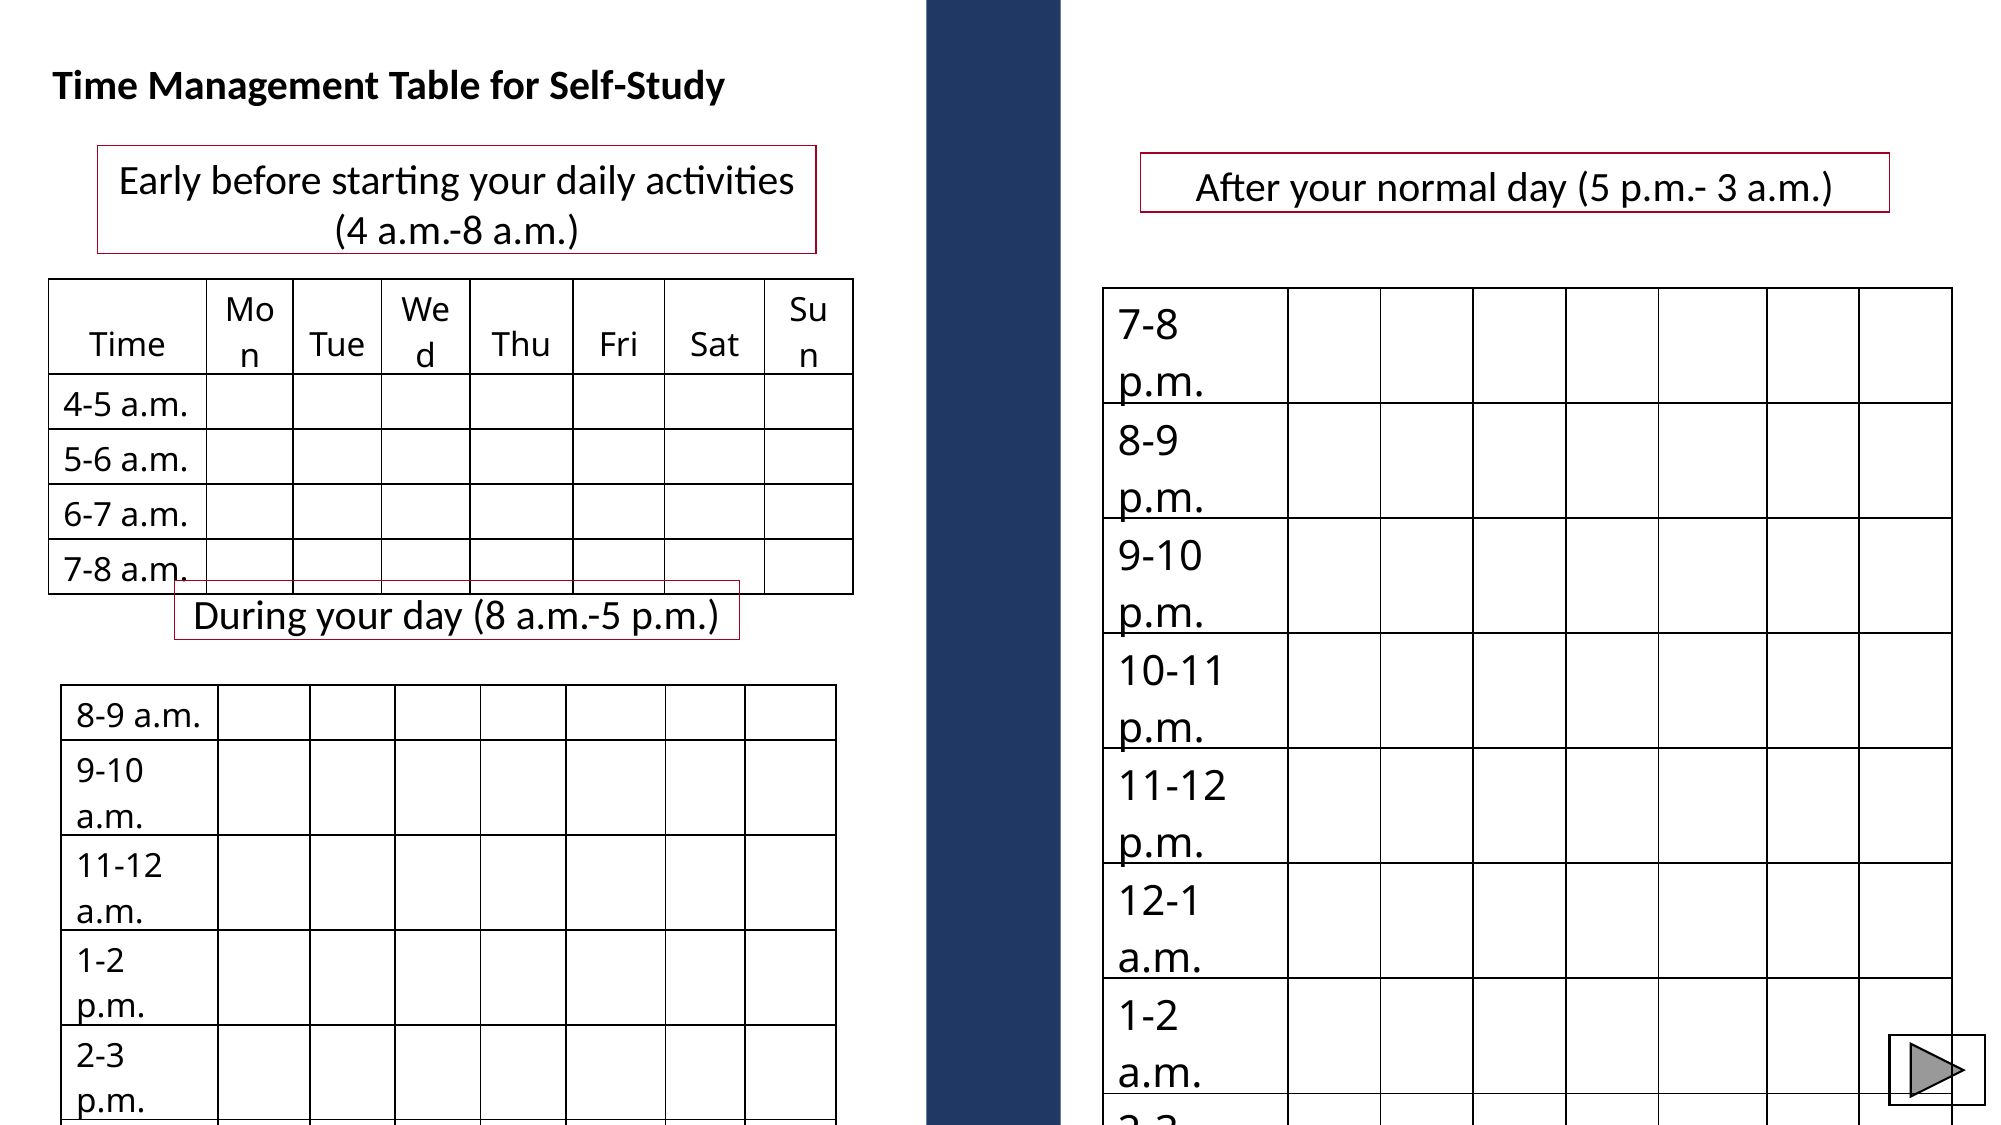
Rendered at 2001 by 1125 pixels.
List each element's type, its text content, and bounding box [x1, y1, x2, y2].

table_cell [219, 931, 309, 1024]
table_cell [1567, 864, 1658, 977]
table_cell [481, 1120, 565, 1125]
table_cell [574, 540, 664, 580]
table_cell [1289, 1094, 1380, 1125]
table_cell [746, 931, 835, 1024]
table_header [746, 686, 835, 739]
table_cell [1659, 864, 1766, 977]
table_cell [1289, 979, 1380, 1093]
table_cell [311, 741, 394, 834]
table_header Sun [765, 280, 852, 373]
table_cell [746, 1120, 835, 1125]
table_cell [311, 836, 394, 929]
table_cell [1659, 634, 1766, 747]
table_cell 12-1 a.m. [1104, 864, 1287, 977]
table_cell [294, 485, 381, 538]
table_cell [1474, 634, 1565, 747]
table_cell [1567, 634, 1658, 747]
table_cell [1860, 1094, 1951, 1125]
table_cell [1659, 404, 1766, 517]
table_cell [471, 375, 572, 428]
table_cell [567, 1026, 665, 1119]
table_cell [765, 540, 852, 593]
table_cell [219, 741, 309, 834]
table_cell [746, 836, 835, 929]
table_header [1567, 289, 1658, 402]
table_cell 9-10 p.m. [1104, 519, 1287, 632]
table_header Mon [207, 280, 292, 373]
table_cell [1860, 979, 1951, 1093]
table_cell [396, 741, 480, 834]
table_cell [1381, 979, 1472, 1093]
table_cell [567, 836, 665, 929]
table_cell [1659, 519, 1766, 632]
table_cell [294, 540, 381, 580]
table_cell [574, 430, 664, 483]
table_cell [294, 430, 381, 483]
table_cell 9-10 a.m. [62, 741, 217, 834]
table_header [219, 686, 309, 739]
table_cell [1381, 1094, 1472, 1125]
table_header [567, 686, 665, 739]
table_cell [765, 430, 852, 483]
table_cell [382, 485, 469, 538]
table_cell [1768, 864, 1858, 977]
table_cell [1567, 519, 1658, 632]
table_header Time [49, 280, 206, 373]
table_header [481, 686, 565, 739]
table_cell [1860, 634, 1951, 747]
table_cell 11-12 p.m. [1104, 749, 1287, 862]
table_cell [1768, 519, 1858, 632]
table_cell [665, 485, 764, 538]
table_cell [1860, 404, 1951, 517]
table_cell [1474, 864, 1565, 977]
table_header [1659, 289, 1766, 402]
table_header [311, 686, 394, 739]
table_header Fri [574, 280, 664, 373]
table_cell [294, 375, 381, 428]
table_cell [311, 1120, 394, 1125]
table_cell [1289, 519, 1380, 632]
table_cell [1567, 1094, 1658, 1125]
table_cell [1860, 519, 1951, 632]
table_cell [665, 540, 764, 593]
table_cell [481, 741, 565, 834]
table_cell [1474, 979, 1565, 1093]
table_cell [1474, 404, 1565, 517]
table_header Wed [382, 280, 469, 373]
text_box [925, 0, 1062, 1125]
table_cell [765, 375, 852, 428]
table_cell 5-6 a.m. [49, 430, 206, 483]
table_cell [382, 540, 469, 580]
table_cell [666, 931, 744, 1024]
table_header Thu [471, 280, 572, 373]
table_cell [666, 836, 744, 929]
table_cell 2-3 a.m. [1104, 1094, 1287, 1125]
table_header [1381, 289, 1472, 402]
table_header [1474, 289, 1565, 402]
table_cell [666, 1026, 744, 1119]
table_cell [207, 430, 292, 483]
table_cell [765, 485, 852, 538]
table_cell [1381, 519, 1472, 632]
table_cell 11-12 a.m. [62, 836, 217, 929]
table_cell [471, 430, 572, 483]
table_cell [207, 540, 292, 580]
table_header [666, 686, 744, 739]
table_cell [207, 485, 292, 538]
table_cell [1381, 634, 1472, 747]
text_box During your day (8 a.m.-5 p.m.) [174, 580, 740, 640]
table_cell [567, 931, 665, 1024]
table_header 8-9 a.m. [62, 686, 217, 739]
table_cell [396, 1120, 480, 1125]
table_cell [665, 375, 764, 428]
table_cell [219, 836, 309, 929]
table_cell [666, 741, 744, 834]
table_cell [1659, 1094, 1766, 1125]
table_cell [1289, 634, 1380, 747]
table_cell 1-2 p.m. [62, 931, 217, 1024]
table_header [1860, 289, 1951, 402]
table_cell [1768, 979, 1858, 1093]
table_cell 8-9 p.m. [1104, 404, 1287, 517]
table_cell 1-2 a.m. [1104, 979, 1287, 1093]
table_cell [1381, 749, 1472, 862]
table_cell [574, 375, 664, 428]
table_cell [311, 1026, 394, 1119]
table_cell [311, 931, 394, 1024]
table_cell [746, 741, 835, 834]
table_cell [481, 836, 565, 929]
table_cell [1381, 864, 1472, 977]
table_cell [1567, 979, 1658, 1093]
table_cell [1860, 864, 1951, 977]
table_cell 4-5 a.m. [49, 375, 206, 428]
table_cell 7-8 a.m. [49, 540, 206, 593]
table_cell [1381, 404, 1472, 517]
table_cell [1567, 749, 1658, 862]
text_box Early before starting your daily activities (4 a.m.-8 a.m.) [97, 145, 817, 254]
table_cell [1289, 749, 1380, 862]
table_cell [1768, 749, 1858, 862]
table_cell [382, 375, 469, 428]
table_cell [666, 1120, 744, 1125]
table_cell [1768, 634, 1858, 747]
table_cell [1659, 749, 1766, 862]
table_cell [396, 1026, 480, 1119]
table_cell [219, 1026, 309, 1119]
table_cell [1474, 749, 1565, 862]
table_cell [574, 485, 664, 538]
text_box [1953, 1034, 1986, 1106]
table_header [1289, 289, 1380, 402]
table_cell [1768, 404, 1858, 517]
table_cell [1659, 979, 1766, 1093]
table_header [396, 686, 480, 739]
table_cell [471, 540, 572, 580]
text_box Time Management Table for Self-Study [37, 50, 765, 116]
table_cell 10-11 p.m. [1104, 634, 1287, 747]
table_header [1768, 289, 1858, 402]
table_cell [1567, 404, 1658, 517]
table_cell [481, 1026, 565, 1119]
table_cell [1768, 1094, 1858, 1125]
table_cell [1289, 404, 1380, 517]
table_cell 6-7 a.m. [49, 485, 206, 538]
table_cell 3-4 p.m. [62, 1120, 217, 1125]
table_cell [746, 1026, 835, 1119]
table_cell [665, 430, 764, 483]
table_cell [396, 931, 480, 1024]
table_cell [471, 485, 572, 538]
table_header Tue [294, 280, 381, 373]
table_cell [1474, 519, 1565, 632]
table_cell [382, 430, 469, 483]
table_cell [1289, 864, 1380, 977]
table_header Sat [665, 280, 764, 373]
table_cell 2-3 p.m. [62, 1026, 217, 1119]
table_cell [567, 741, 665, 834]
table_cell [481, 931, 565, 1024]
text_box After your normal day (5 p.m.- 3 a.m.) [1140, 152, 1890, 212]
table_cell [1474, 1094, 1565, 1125]
table_cell [567, 1120, 665, 1125]
table_cell [396, 836, 480, 929]
table_header 7-8 p.m. [1104, 289, 1287, 402]
table_cell [219, 1120, 309, 1125]
table_cell [207, 375, 292, 428]
table_cell [1860, 749, 1951, 862]
